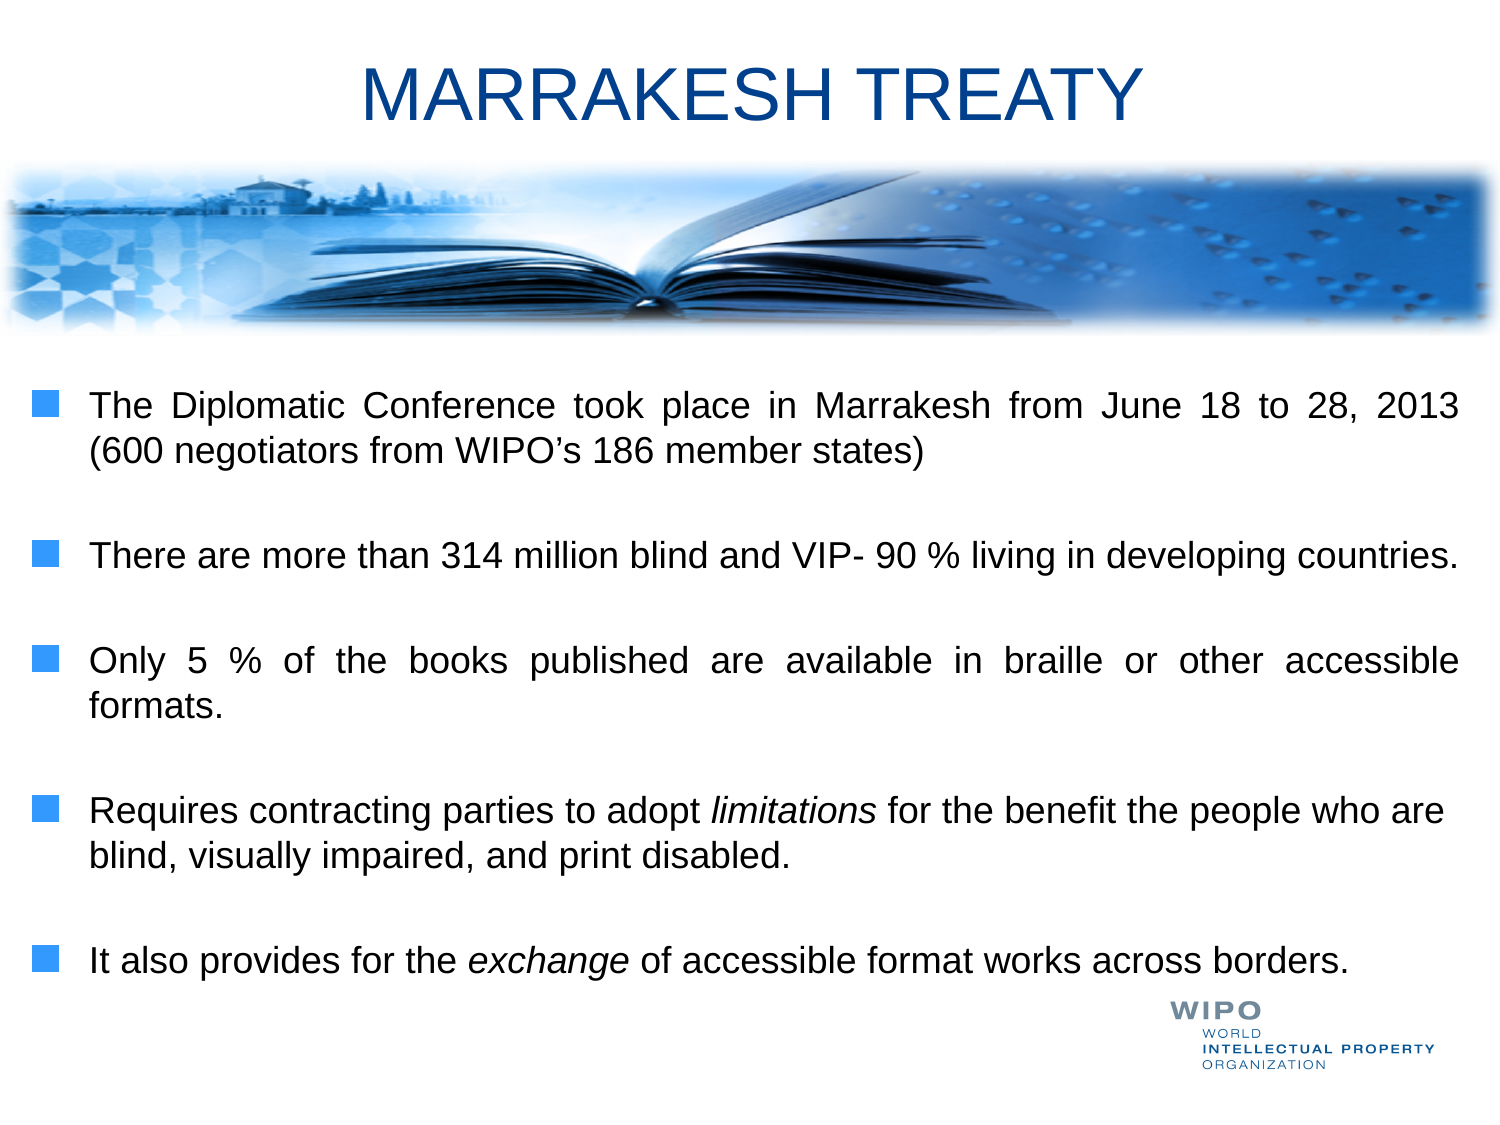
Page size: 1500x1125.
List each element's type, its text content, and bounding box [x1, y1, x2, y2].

picture [0, 0, 1500, 1125]
title MARRAKESH TREATY [24, 30, 1463, 149]
list The Diplomatic Conference took place in Marrakesh from June 18 to 28, 2013 (600 negotiators from WIPO’s 186 member states) There are more than 314 million blind and VIP- 90 % living in developing countries. Only 5 % of the books published are available in braille or other accessible formats. Requires contracting parties to adopt limitations for the benefit the people who are blind, visually impaired, and print disabled. It also provides for the exchange of accessible format works across borders. [17, 373, 1475, 1013]
